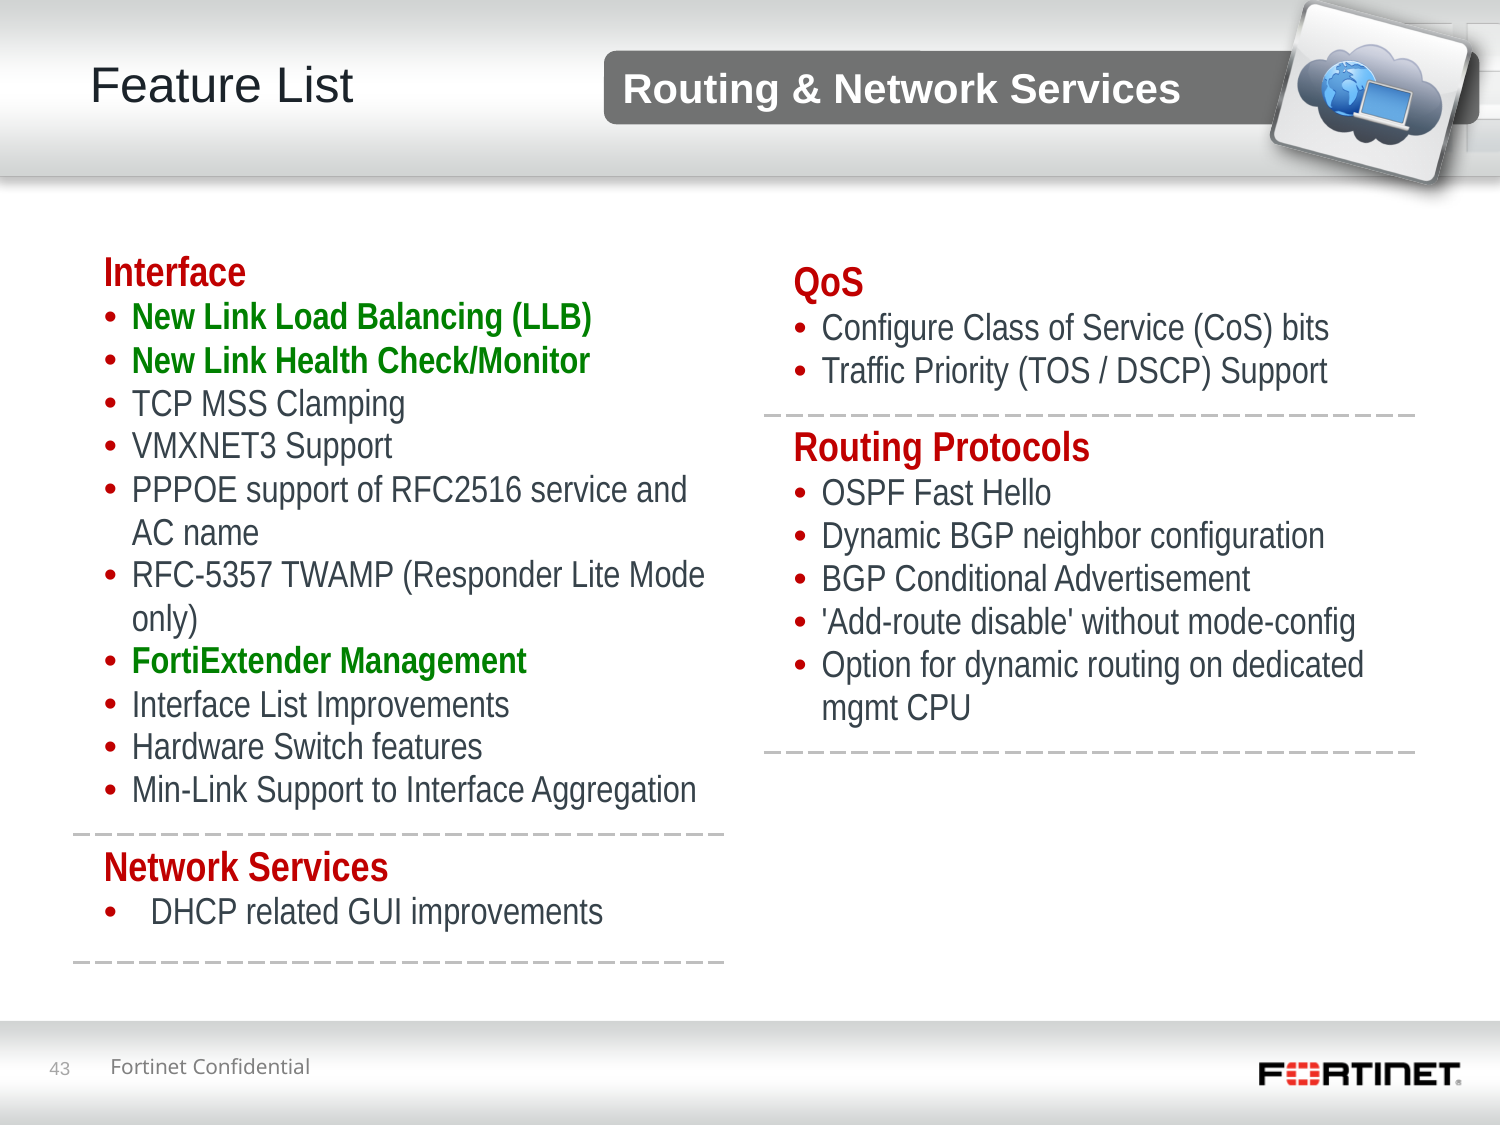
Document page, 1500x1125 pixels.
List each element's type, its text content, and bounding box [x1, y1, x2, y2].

picture [0, 0, 1500, 1125]
text_box Routing & Network Services [603, 50, 1278, 125]
table_header QoS Configure Class of Service (CoS) bits Traffic Priority (TOS / DSCP) Support [764, 250, 1418, 415]
table_cell Routing Protocols OSPF Fast Hello Dynamic BGP neighbor configuration BGP Conditional Advertisement 'Add-route disable' without mode-config Option for dynamic routing on dedicated mgmt CPU [764, 415, 1418, 752]
table_header Interface New Link Load Balancing (LLB) New Link Health Check/Monitor TCP MSS Clamping VMXNET3 Support PPPOE support of RFC2516 service and AC name RFC-5357 TWAMP (Responder Lite Mode only) FortiExtender Management Interface List Improvements Hardware Switch features Min-Link Support to Interface Aggregation [75, 240, 727, 835]
table_cell Network Services DHCP related GUI improvements [75, 835, 727, 962]
title Feature List [75, 45, 1278, 138]
